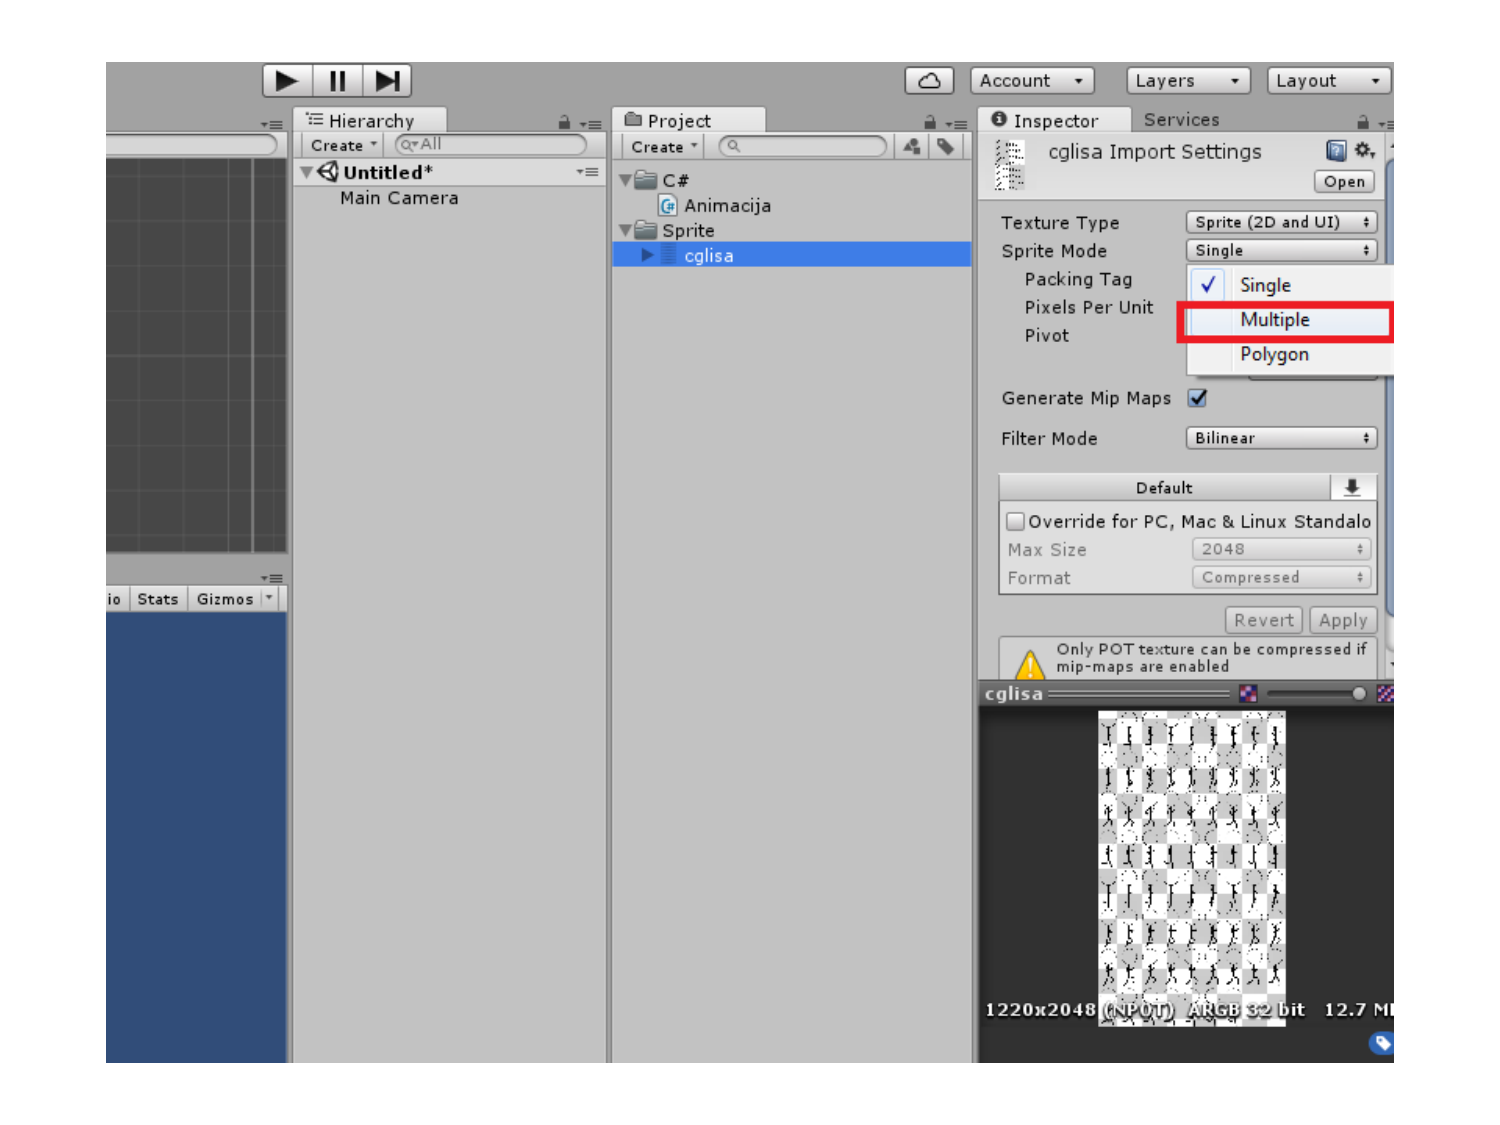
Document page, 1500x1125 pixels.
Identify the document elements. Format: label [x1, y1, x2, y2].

picture [106, 62, 1394, 1063]
